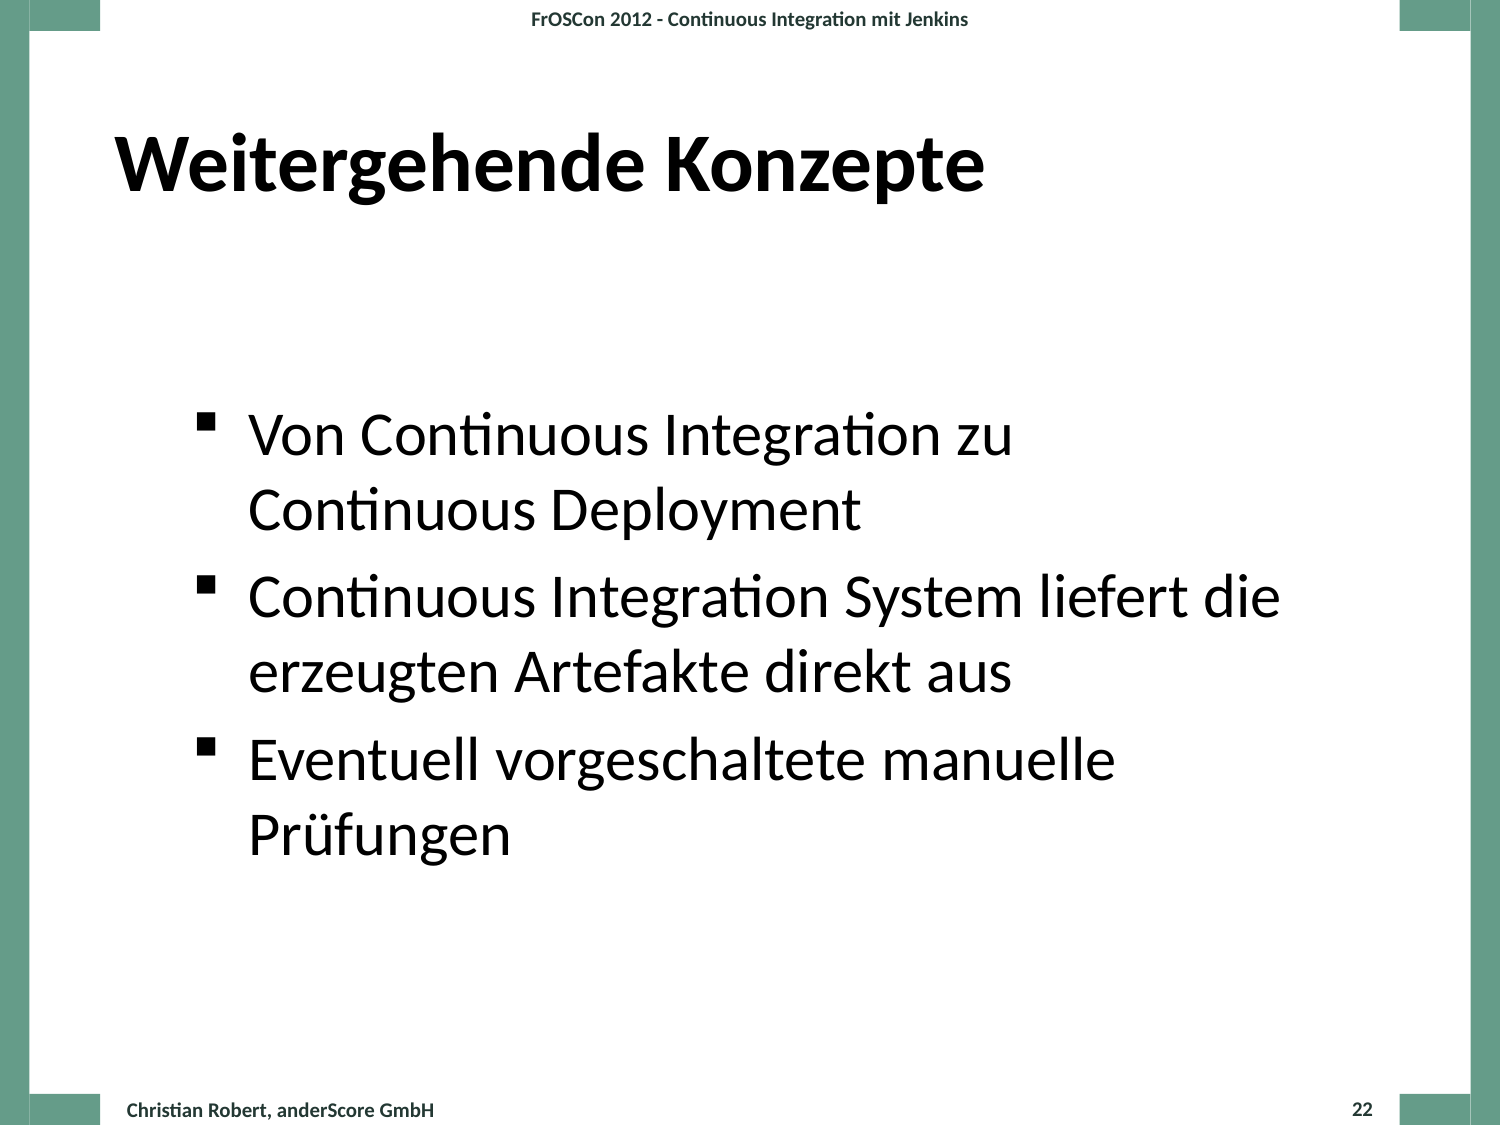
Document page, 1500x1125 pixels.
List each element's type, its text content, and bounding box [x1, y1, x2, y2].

slide_number Christian Robert, anderScore GmbH [112, 1092, 1069, 1125]
slide_number 22 [1074, 1092, 1388, 1124]
footer FrOSCon 2012 - Continuous Integration mit Jenkins [100, 2, 1400, 34]
list Von Continuous Integration zu Continuous Deployment Continuous Integration System liefert die erzeugten Artefakte direkt aus Eventuell vorgeschaltete manuelle Prüfungen [177, 385, 1323, 1024]
title Weitergehende Konzepte [100, 101, 1400, 339]
